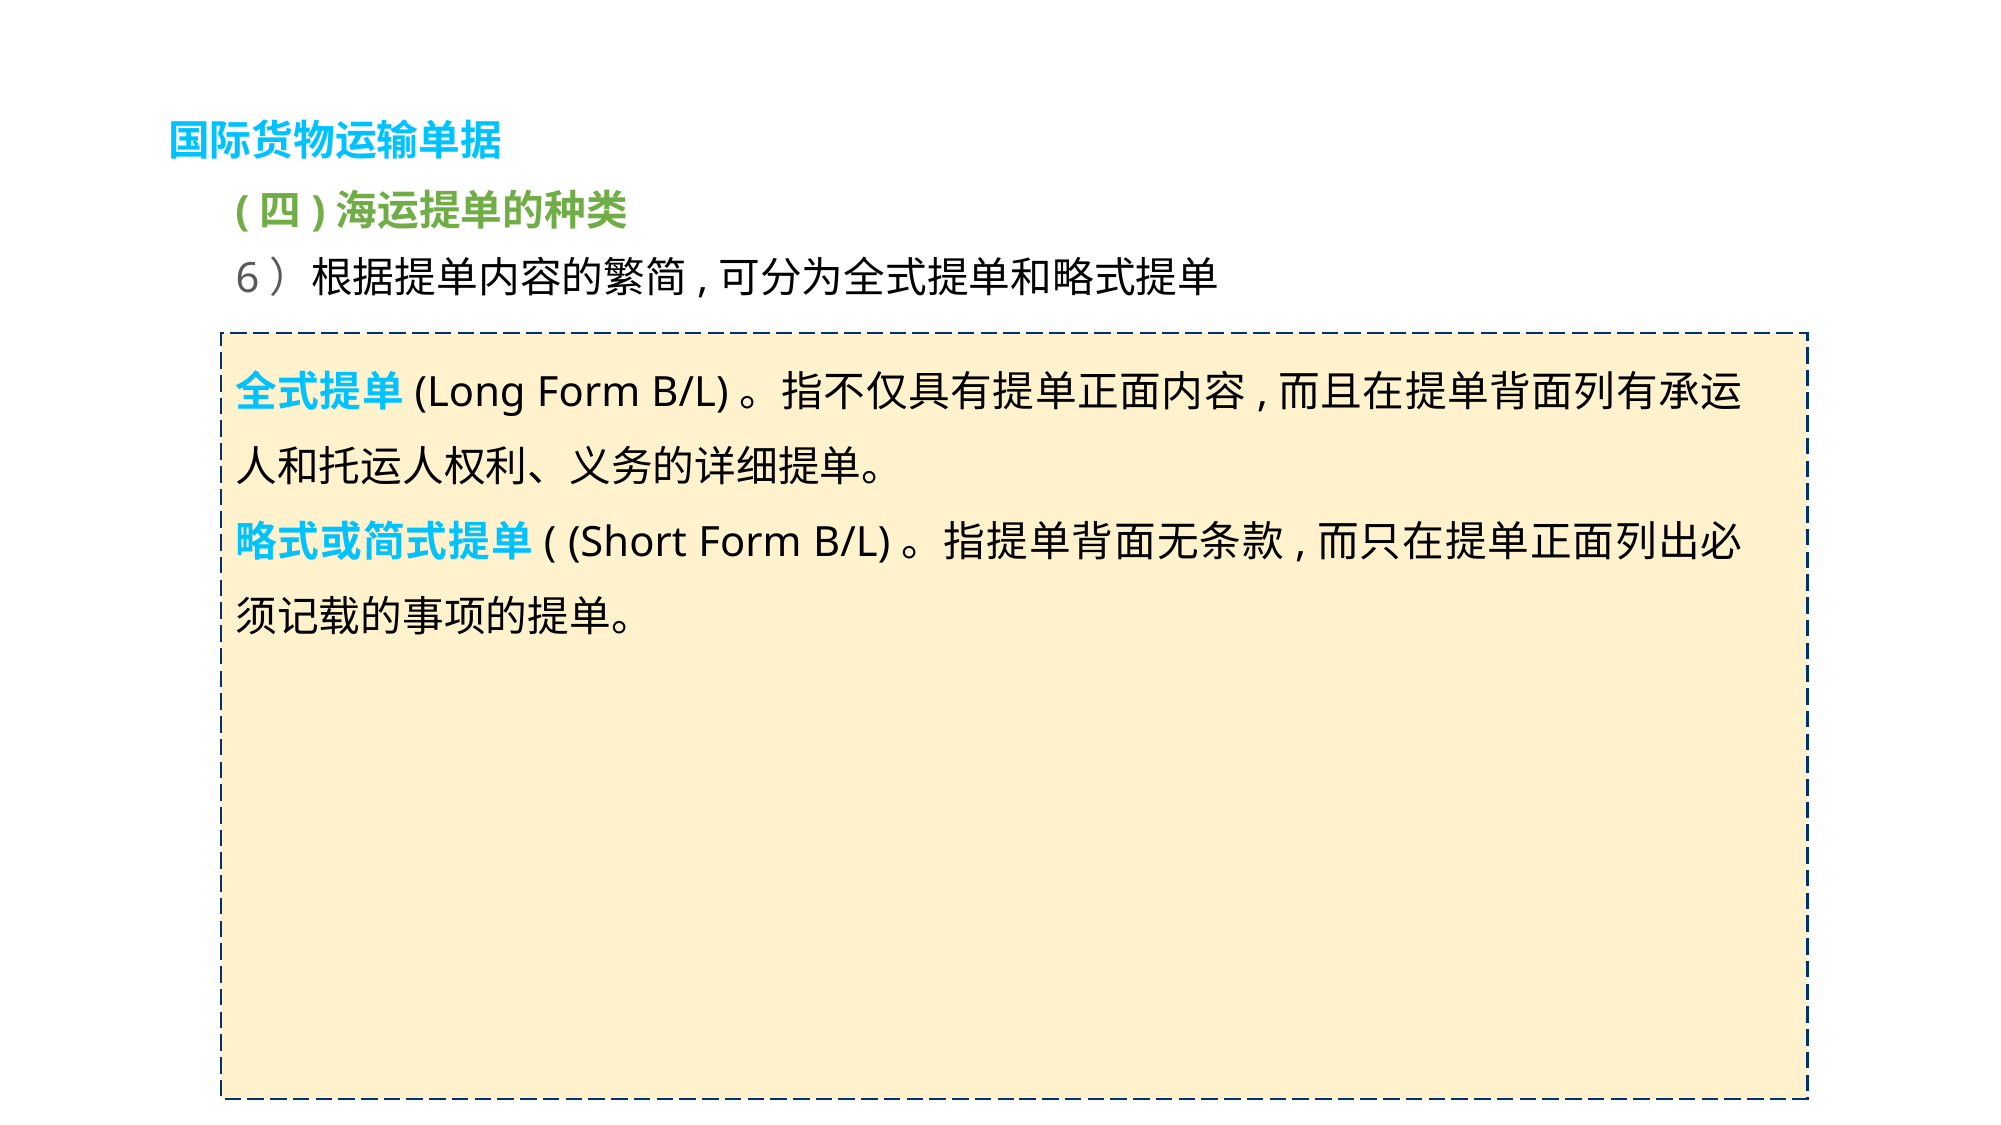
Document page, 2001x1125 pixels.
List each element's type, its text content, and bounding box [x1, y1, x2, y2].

text_box (四)海运提单的种类 [220, 176, 1104, 242]
text_box 全式提单(Long Form B/L)。指不仅具有提单正面内容,而且在提单背面列有承运人和托运人权利、义务的详细提单。 略式或简式提单( (Short Form B/L)。指提单背面无条款,而只在提单正面列出必须记载的事项的提单。 [220, 332, 1758, 648]
text_box [220, 332, 1809, 1100]
text_box 国际货物运输单据 [153, 106, 860, 172]
text_box 6）根据提单内容的繁简,可分为全式提单和略式提单 [220, 243, 1675, 308]
